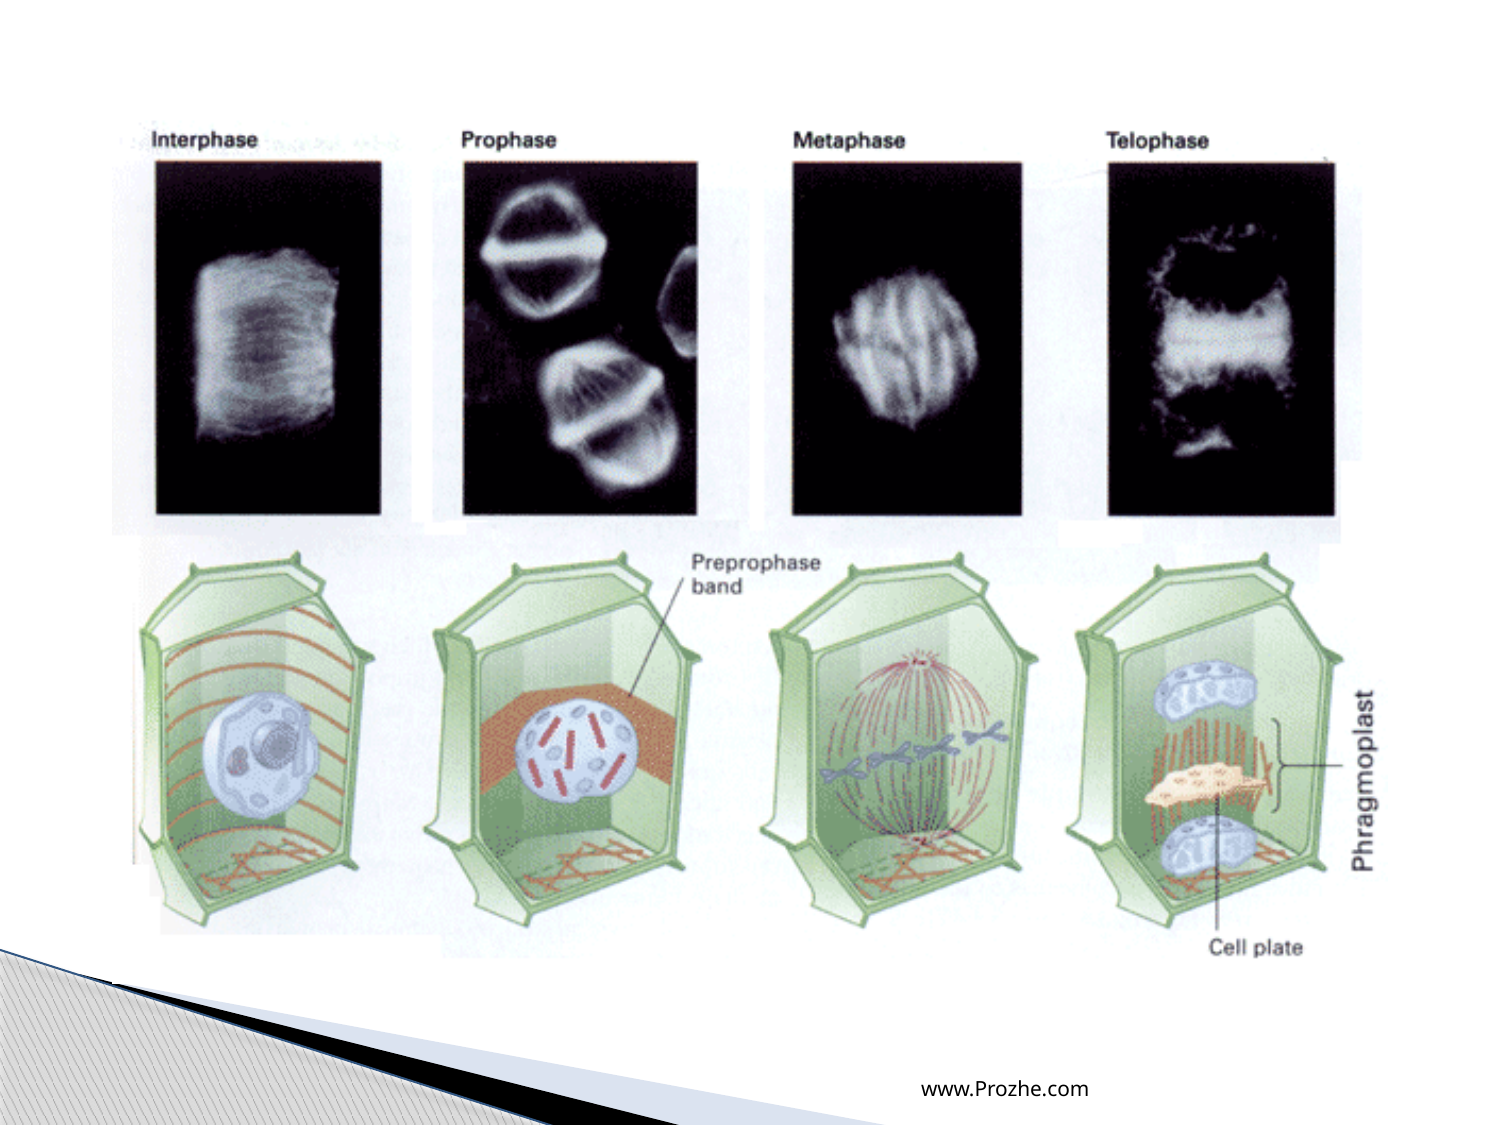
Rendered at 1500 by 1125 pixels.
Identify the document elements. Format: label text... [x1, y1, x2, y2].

picture [112, 49, 1388, 984]
footer www.Prozhe.com [718, 1051, 1105, 1112]
